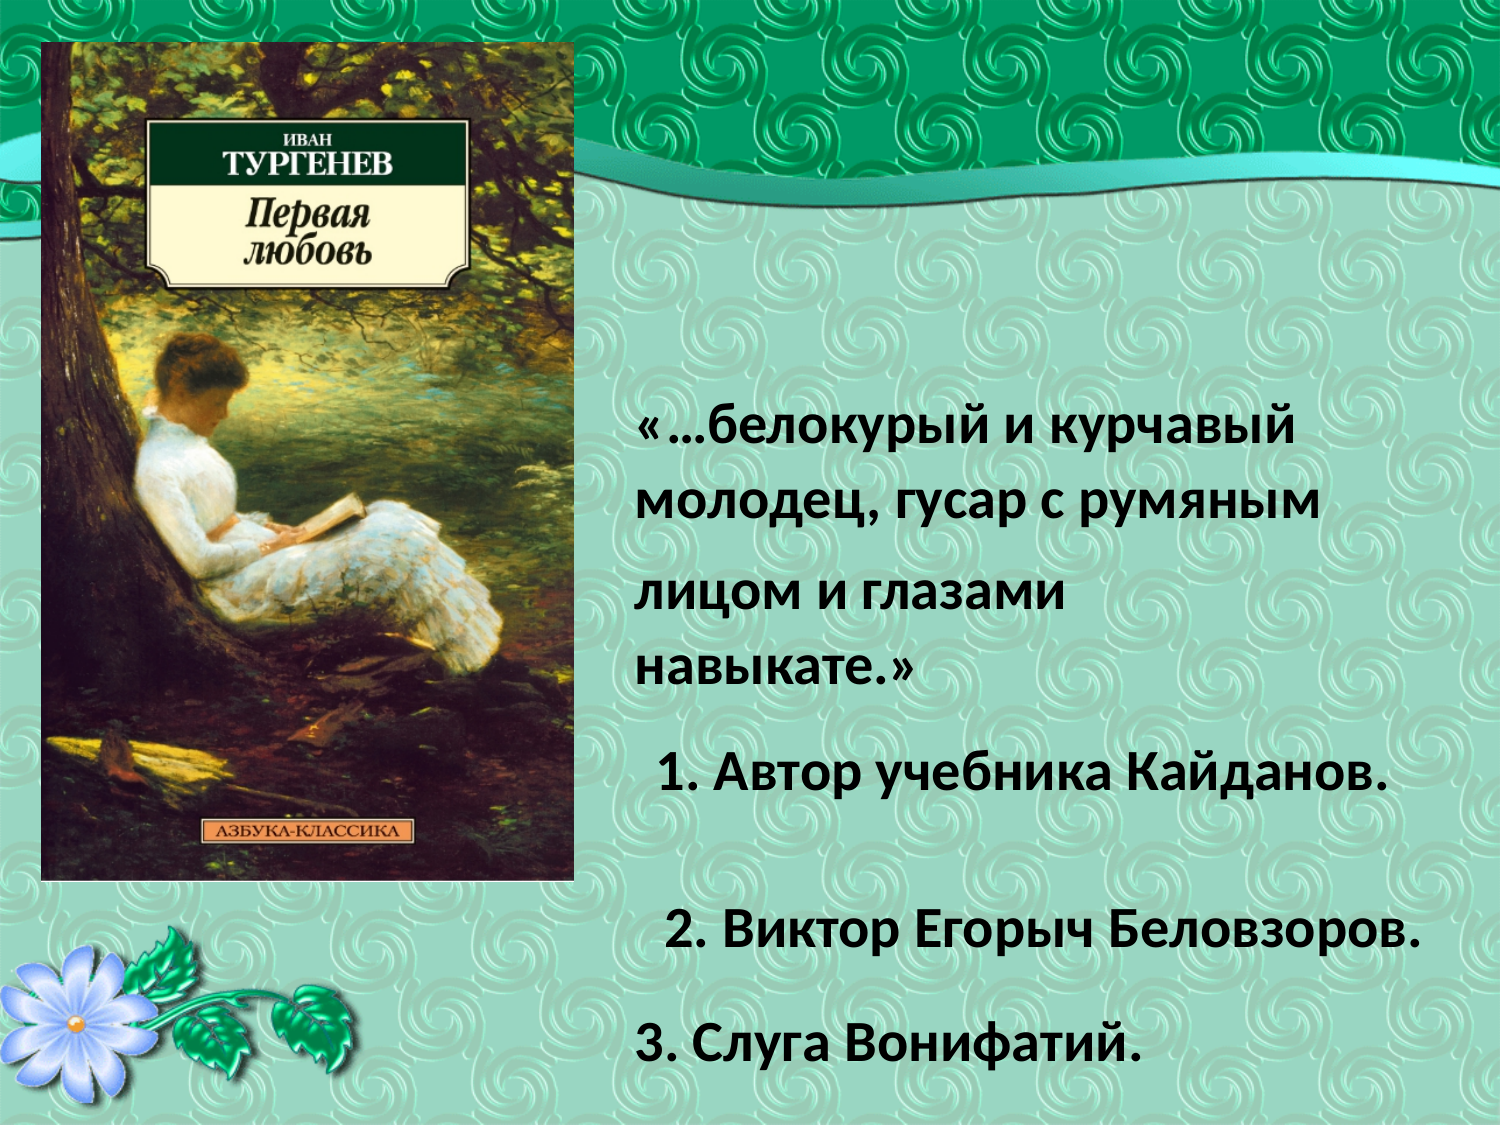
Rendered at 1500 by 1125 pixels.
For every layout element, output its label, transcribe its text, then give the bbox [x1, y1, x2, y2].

text_box 1. Автор учебника Кайданов. [641, 725, 1436, 810]
text_box 2. Виктор Егорыч Беловзоров. [640, 881, 1439, 967]
picture [0, 0, 1500, 1125]
text_box 3. Слуга Вонифатий. [620, 995, 1370, 1081]
text_box «…белокурый и курчавый молодец, гусар с румяным лицом и глазами навыкате.» [620, 373, 1370, 704]
